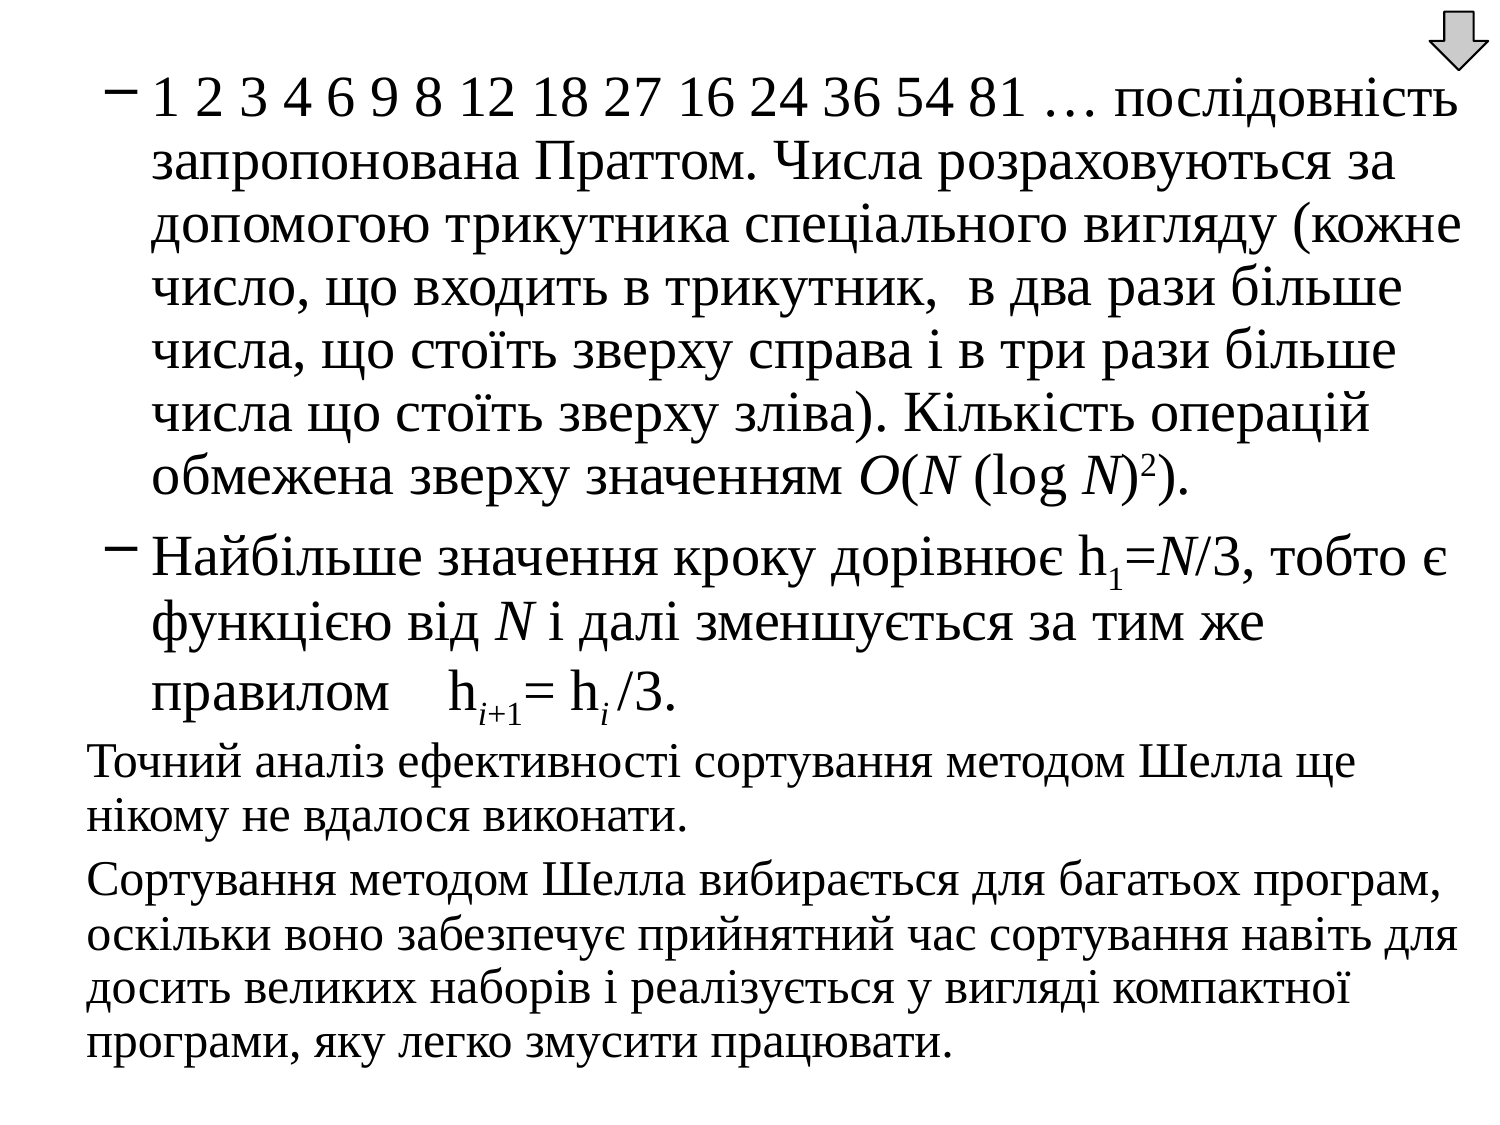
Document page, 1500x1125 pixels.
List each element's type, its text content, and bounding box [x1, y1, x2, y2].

list 1 2 3 4 6 9 8 12 18 27 16 24 36 54 81 … послідовність запропонована Праттом. Числа розраховуються за допомогою трикутника спеціального вигляду (кожне число, що входить в трикутник, в два рази більше числа, що стоїть зверху справа і в три рази більше числа що стоїть зверху зліва). Кількість операцій обмежена зверху значенням O(N (log N)2). Найбільше значення кроку дорівнює h1=N/3, тобто є функцією від N і далі зменшується за тим же правилом hi+1= hi /3. Точний аналіз ефективності сортування методом Шелла ще нікому не вдалося виконати. Сортування методом Шелла вибирається для багатьох програм, оскільки воно забезпечує прийнятний час сортування навіть для досить великих наборів і реалізується у вигляді компактної програми, яку легко змусити працювати. [0, 58, 1500, 1125]
text_box [1429, 11, 1489, 71]
